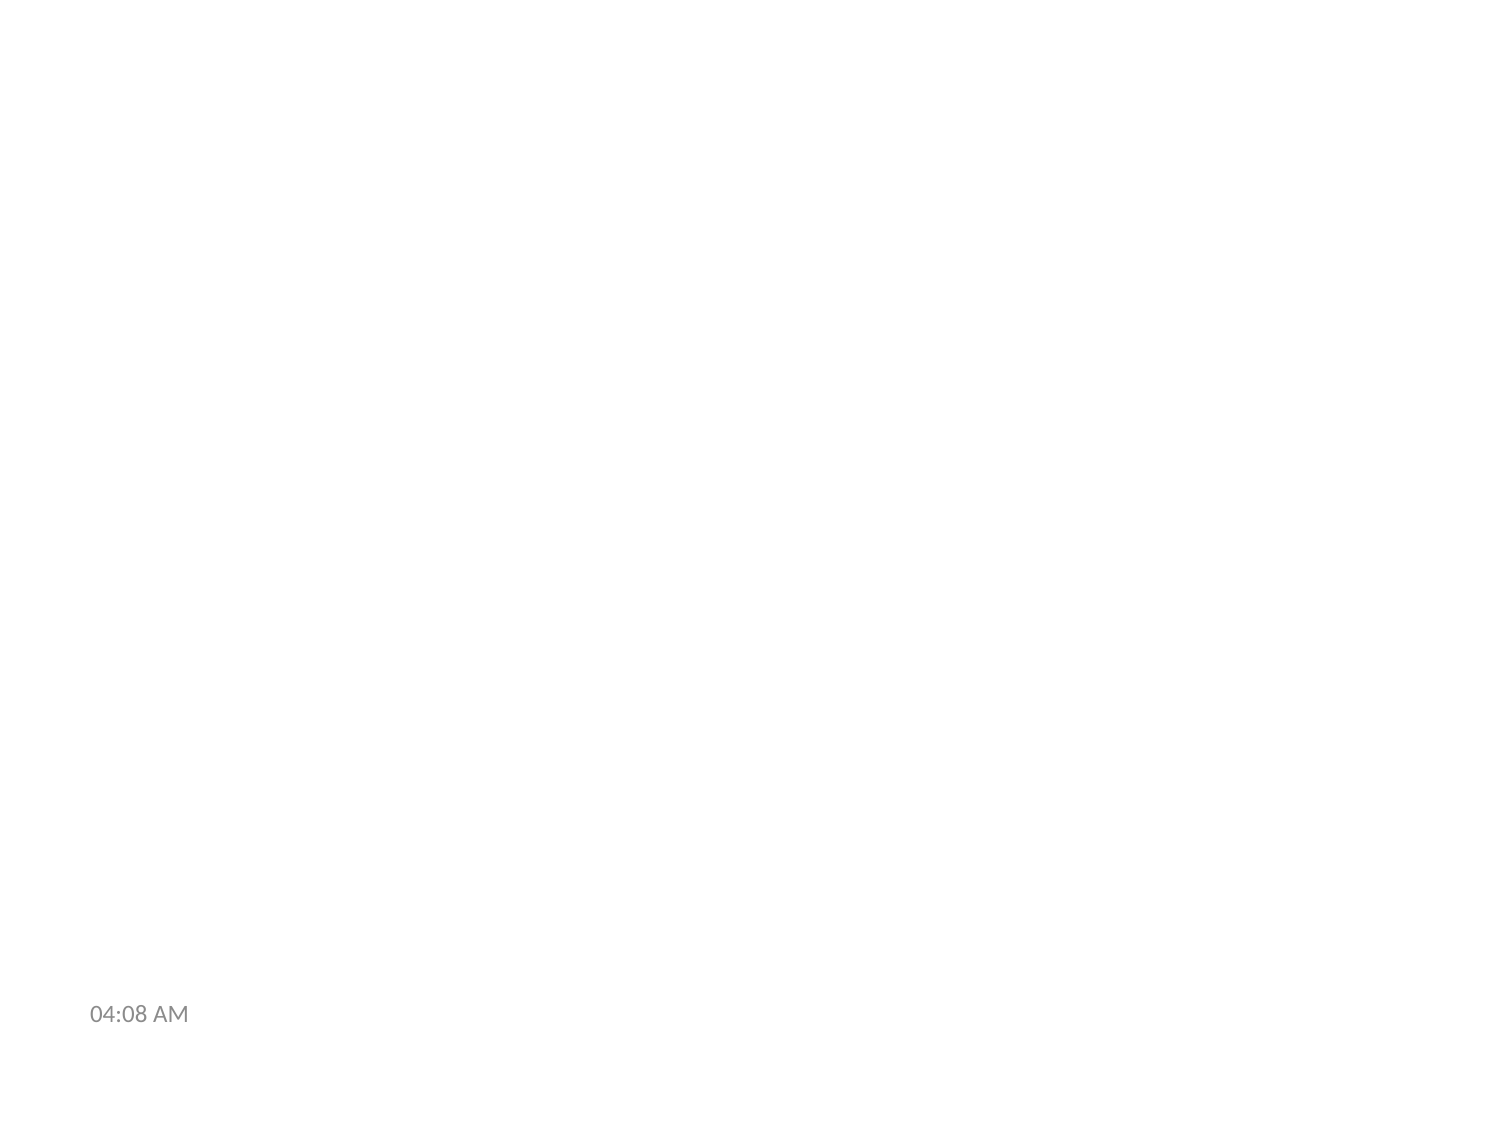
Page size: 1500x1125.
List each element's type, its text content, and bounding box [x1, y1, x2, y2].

text_box 3:35 PM [75, 982, 425, 1043]
